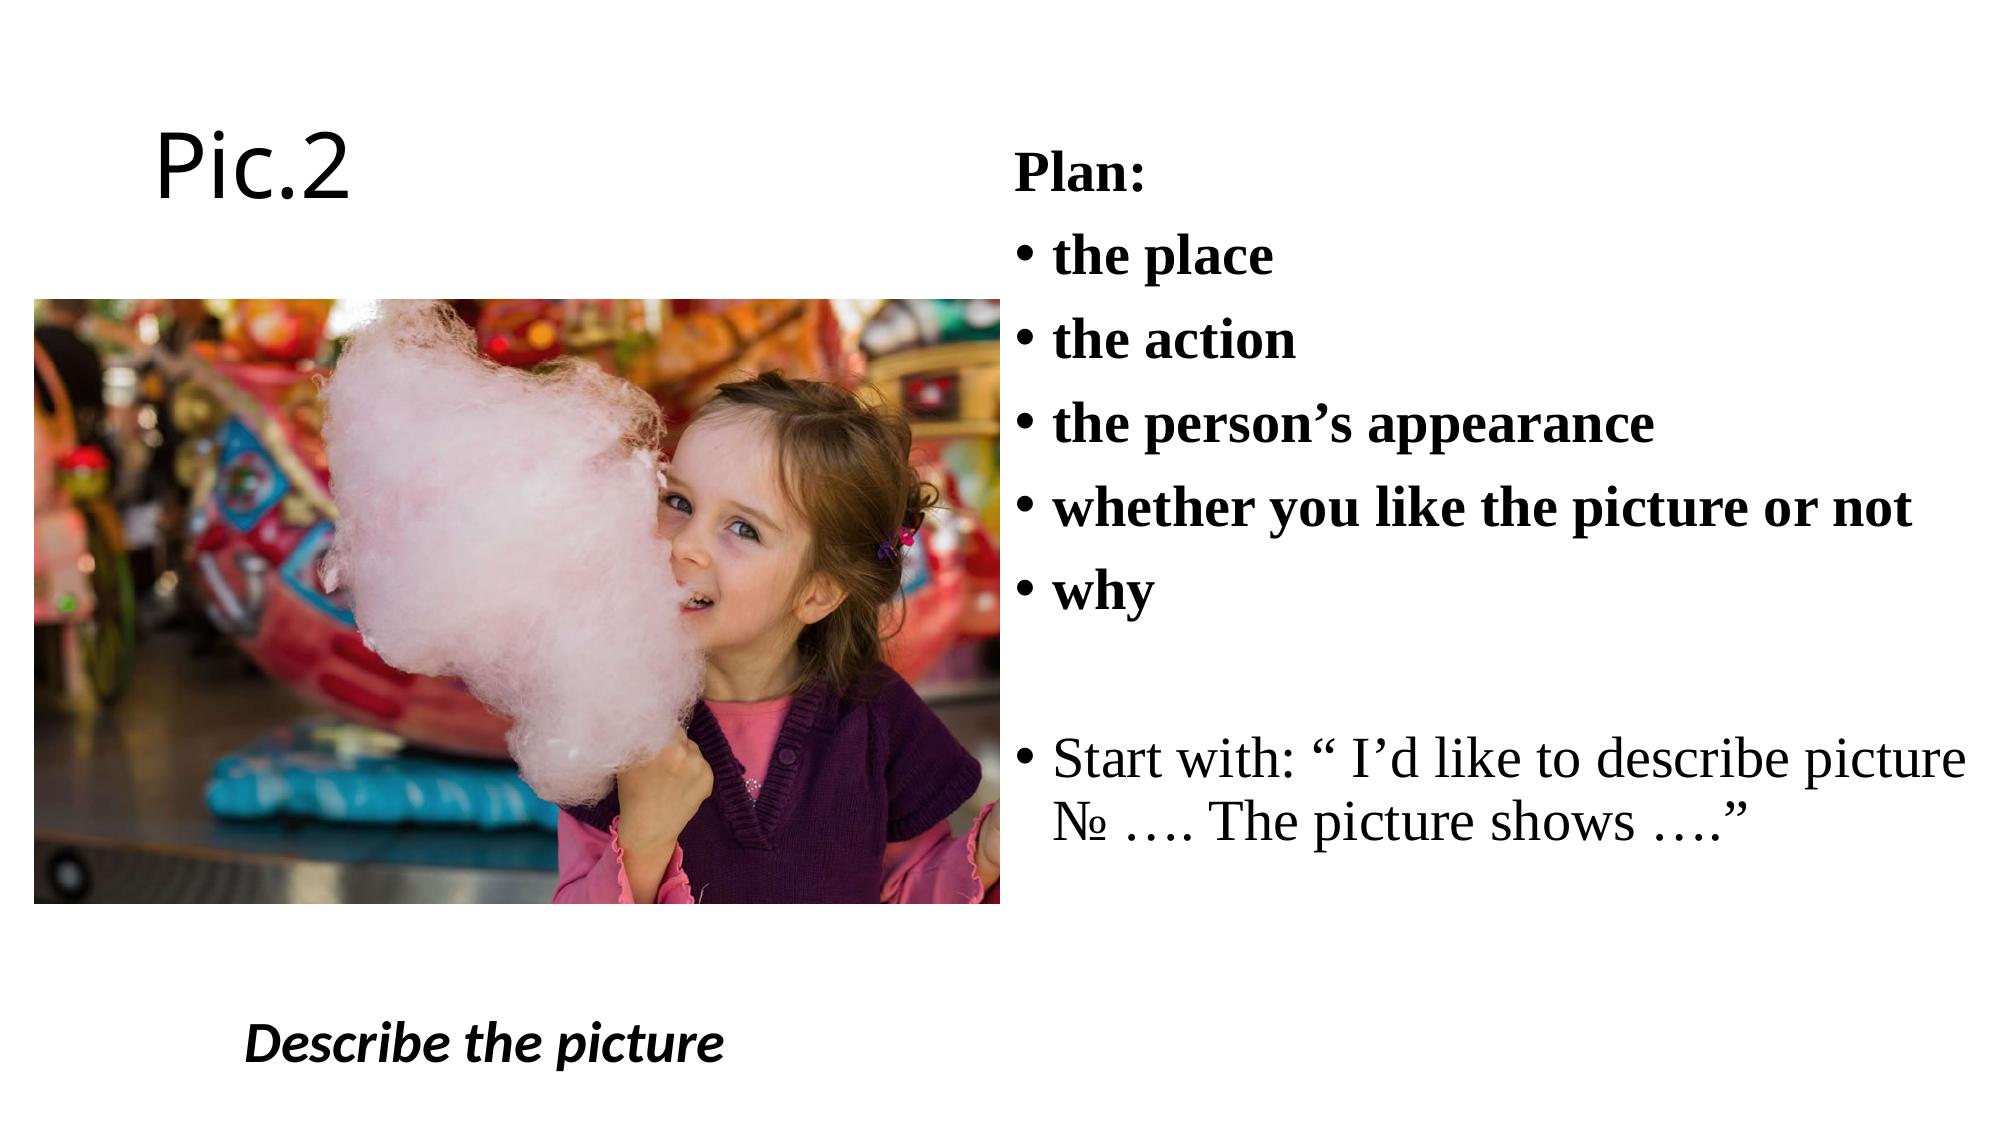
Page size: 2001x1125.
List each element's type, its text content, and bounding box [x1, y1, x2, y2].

text_box Describe the picture [229, 996, 1360, 1082]
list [34, 299, 1000, 904]
list Plan: the place the action the person’s appearance whether you like the picture or not why Start with: “ I’d like to describe picture № …. The picture shows ….” [999, 133, 1985, 1083]
title Pic.2 [137, 59, 1863, 278]
